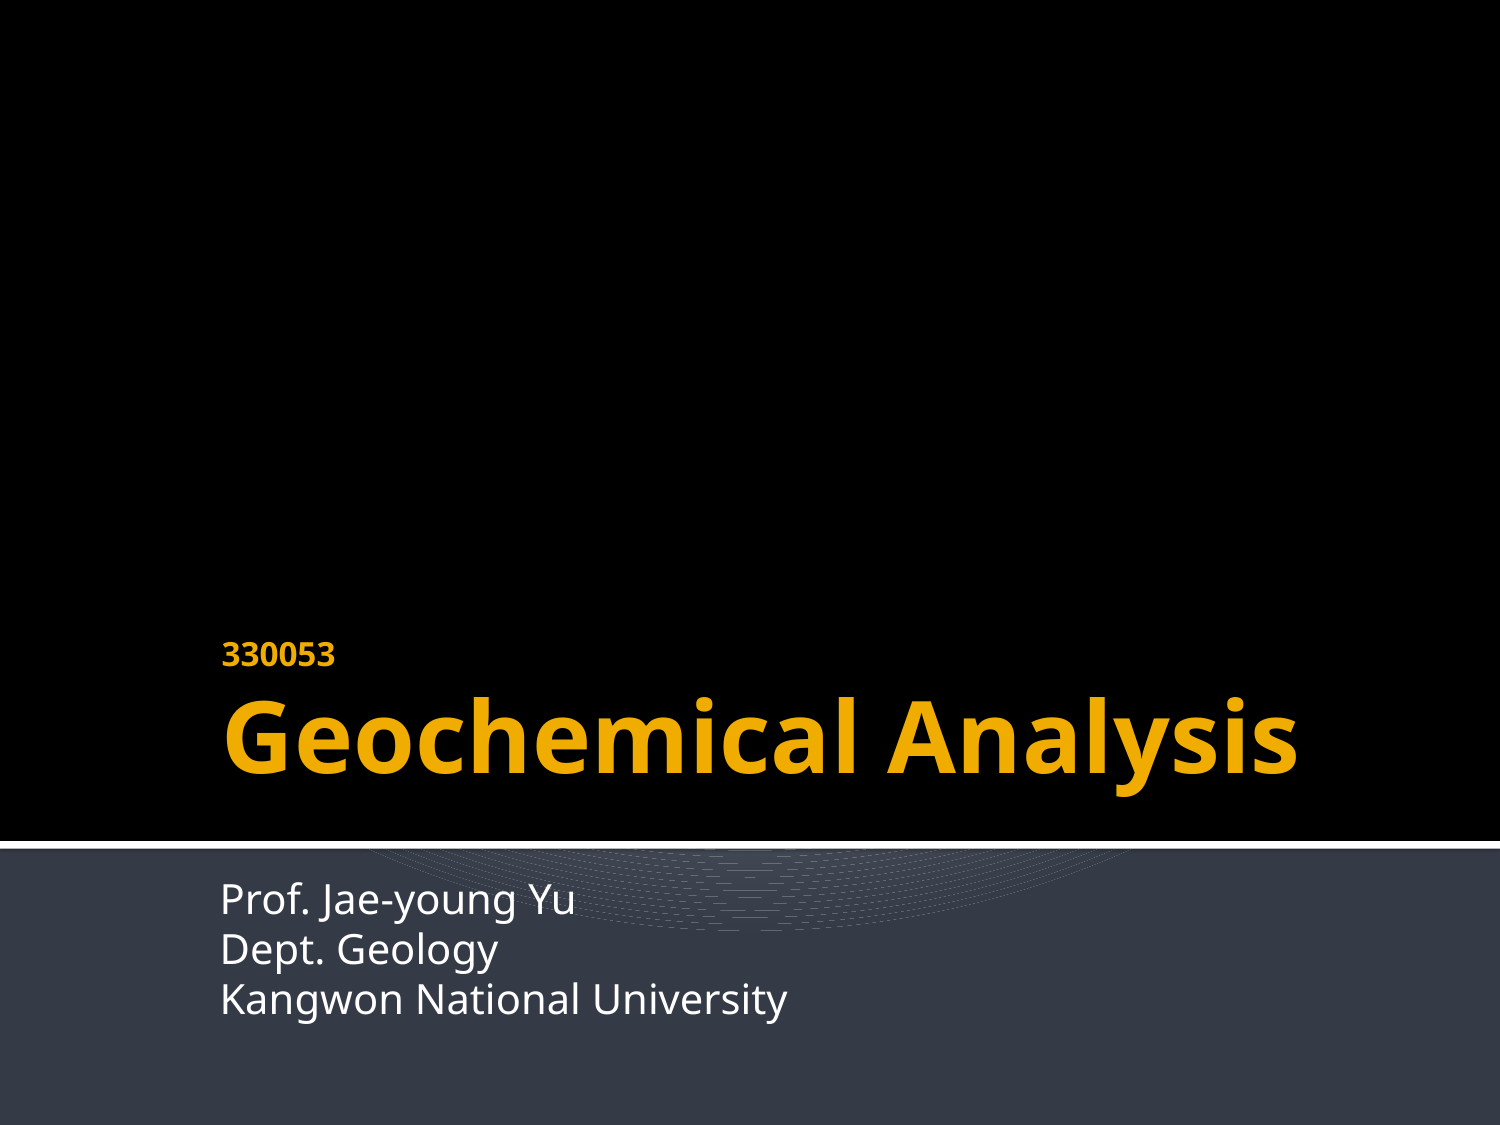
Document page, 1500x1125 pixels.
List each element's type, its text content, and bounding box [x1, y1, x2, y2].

subtitle Prof. Jae-young Yu Dept. Geology Kangwon National University [200, 840, 1325, 1024]
title 330053 Geochemical Analysis [206, 633, 1332, 796]
